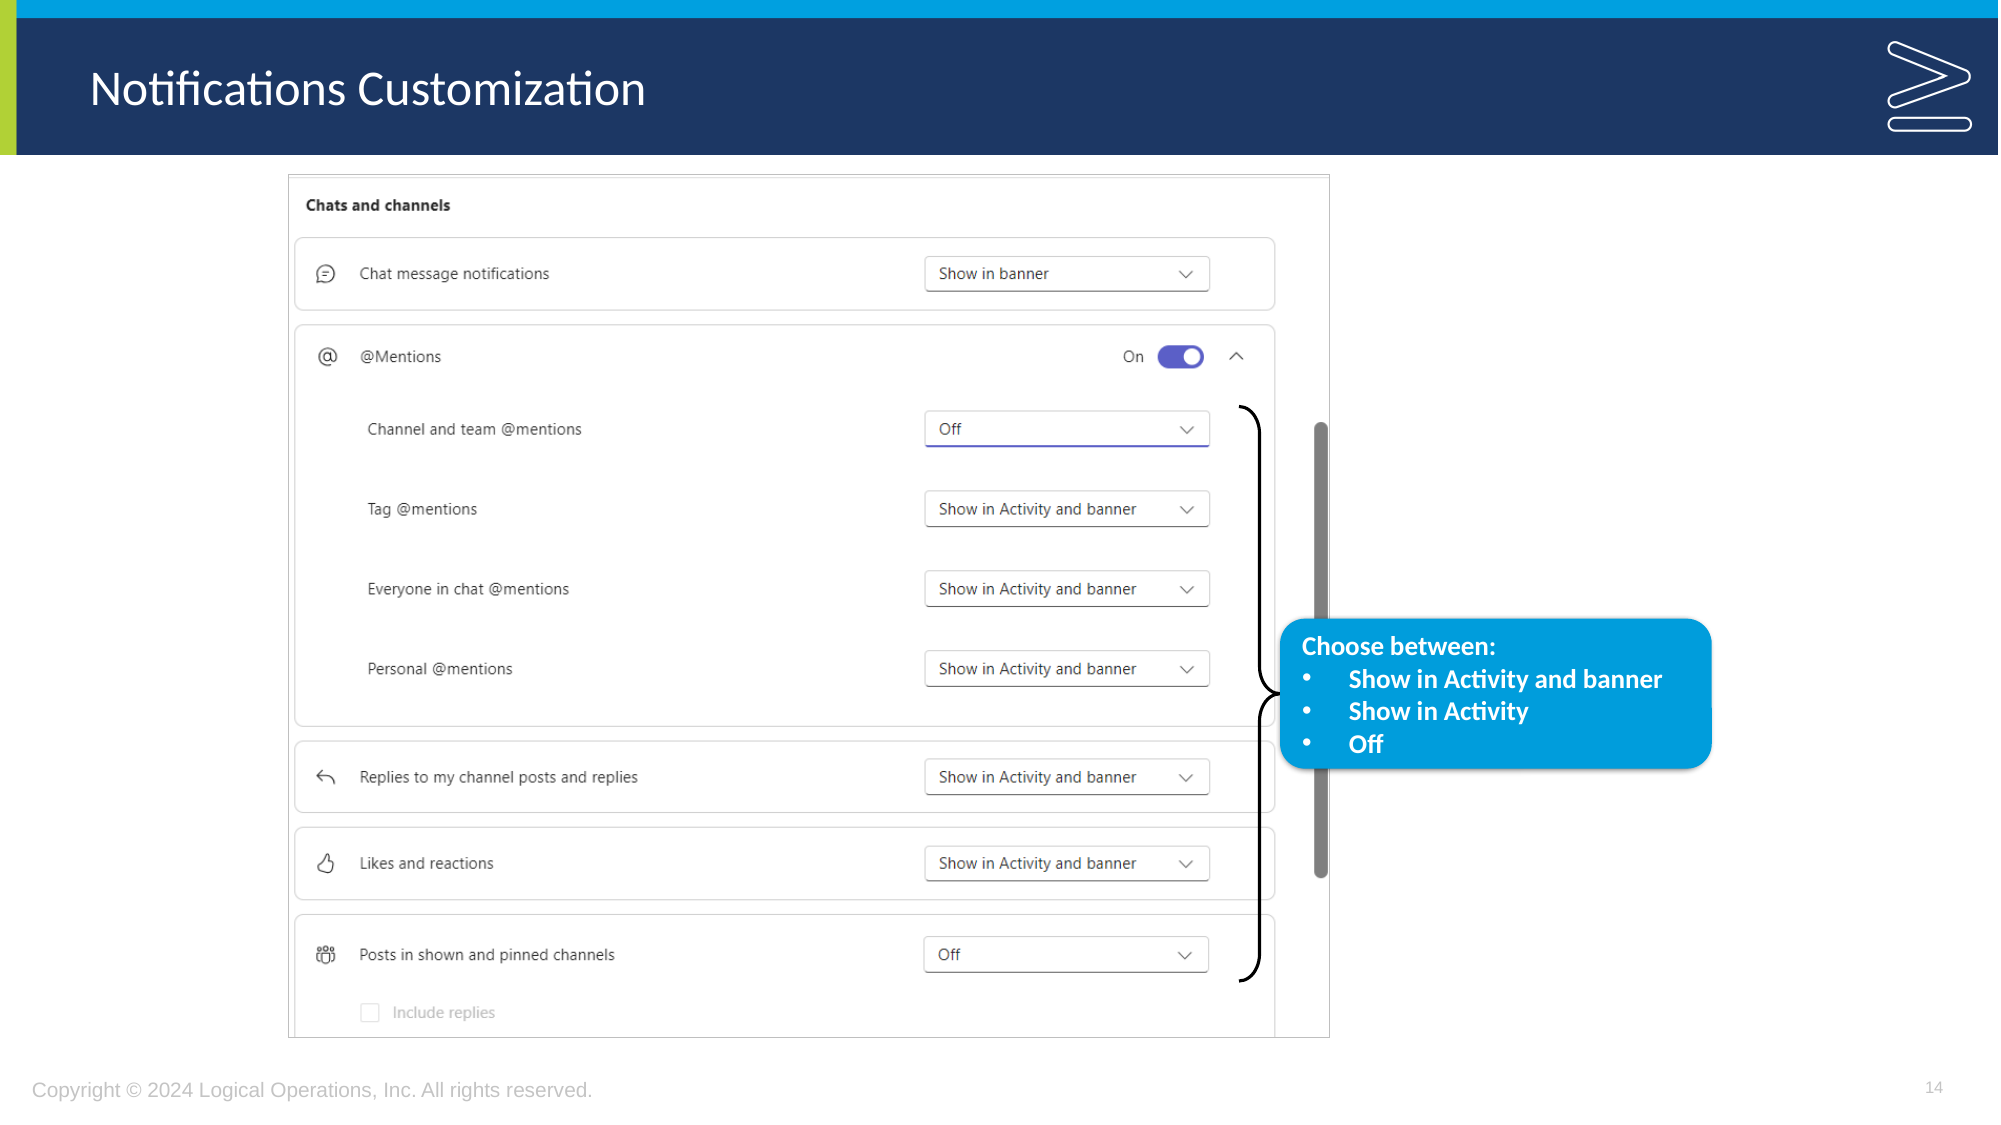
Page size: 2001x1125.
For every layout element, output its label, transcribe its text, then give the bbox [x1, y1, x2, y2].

picture [0, 0, 74, 155]
title Notifications Customization [74, 16, 1850, 155]
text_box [287, 174, 1712, 1038]
picture [1850, 19, 1998, 155]
slide_number 14 [1491, 1057, 1959, 1118]
